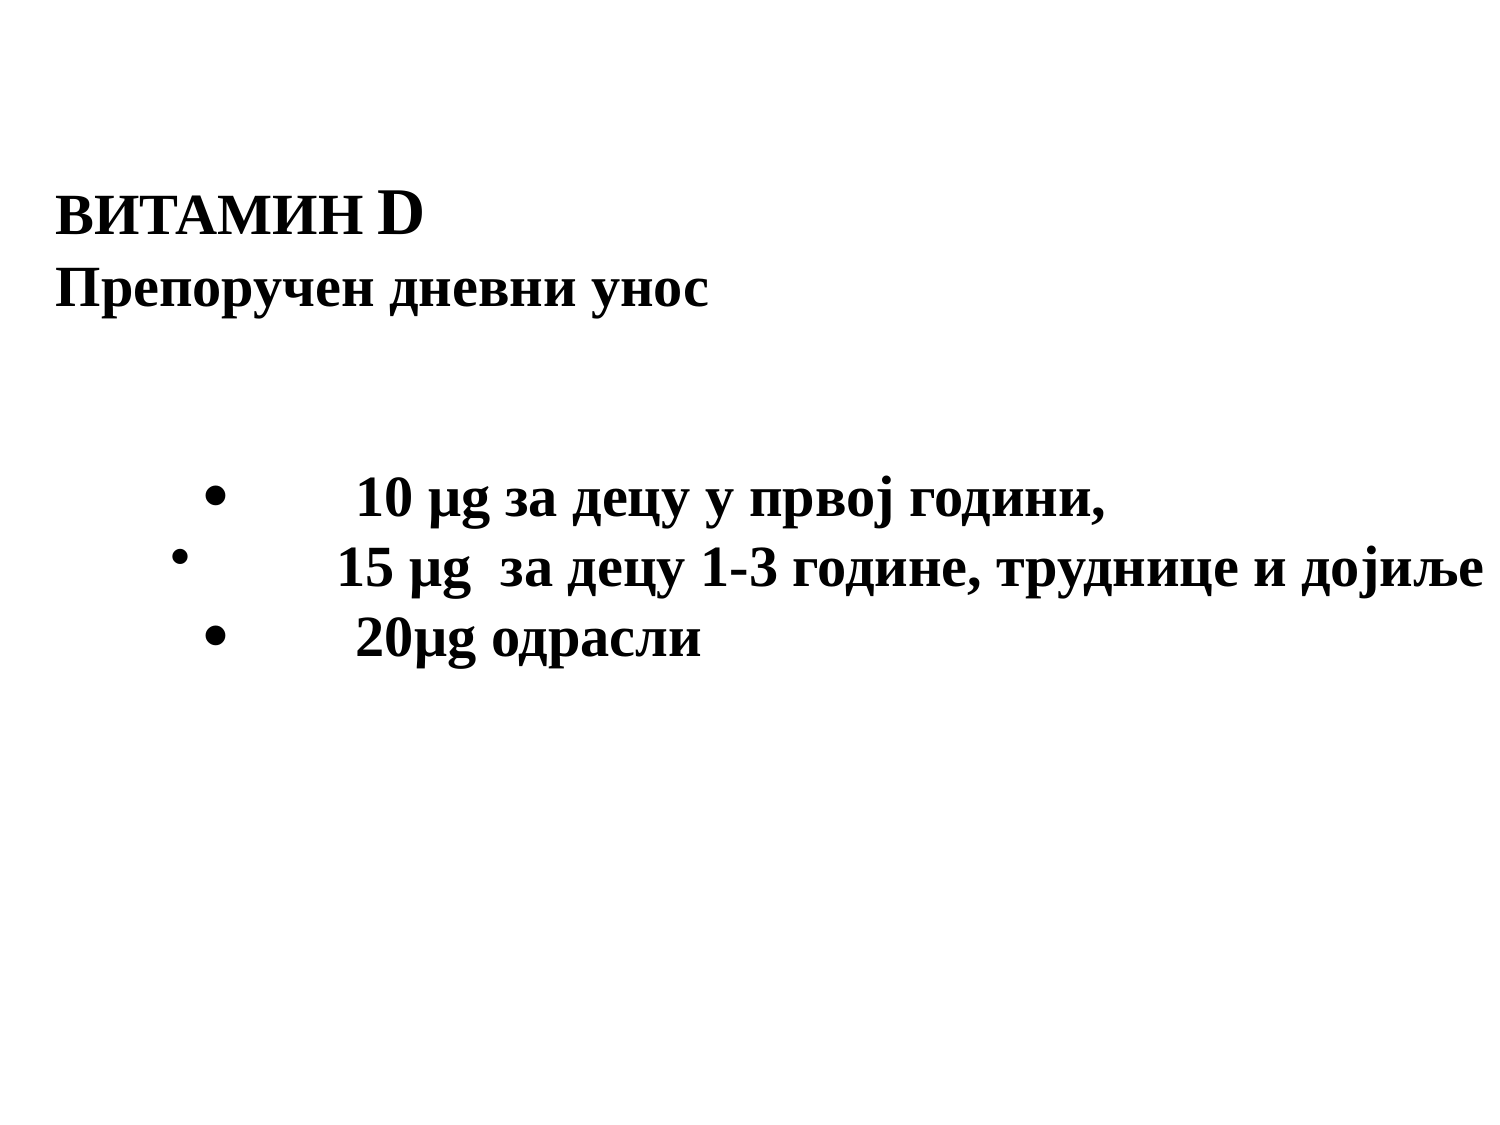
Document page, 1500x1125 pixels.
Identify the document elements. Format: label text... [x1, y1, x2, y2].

text_box ВИТАМИН D Препоручен дневни унос · 10 μg за децу у првој години, 15 μg за децу 1-3 године, труднице и дојиље · 20μg одрасли [41, 160, 1500, 746]
